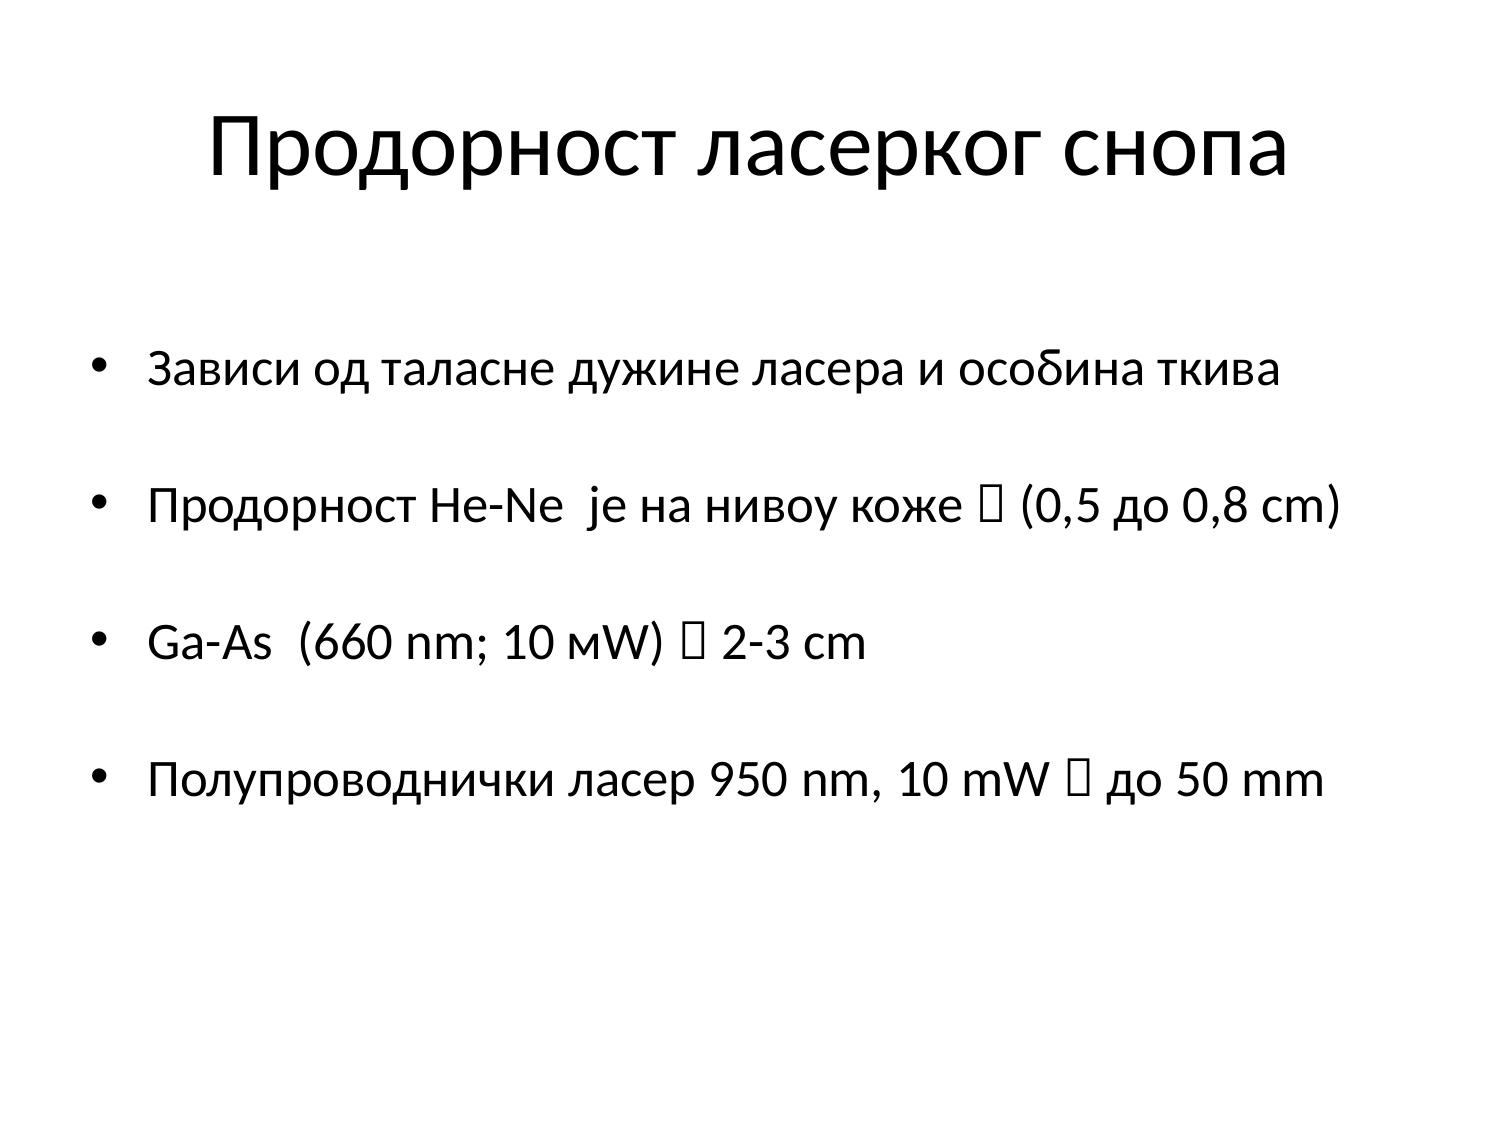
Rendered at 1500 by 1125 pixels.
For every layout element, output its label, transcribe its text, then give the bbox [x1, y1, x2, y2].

list Зависи од таласне дужине ласера и особина ткива Продорност He-Ne је на нивоу коже  (0,5 до 0,8 cm) Ga-As (660 nm; 10 мW)  2-3 сm Полупроводнички ласер 950 nm, 10 mW  до 50 mm [75, 262, 1425, 1005]
title Продорност ласерког снопа [75, 45, 1425, 233]
